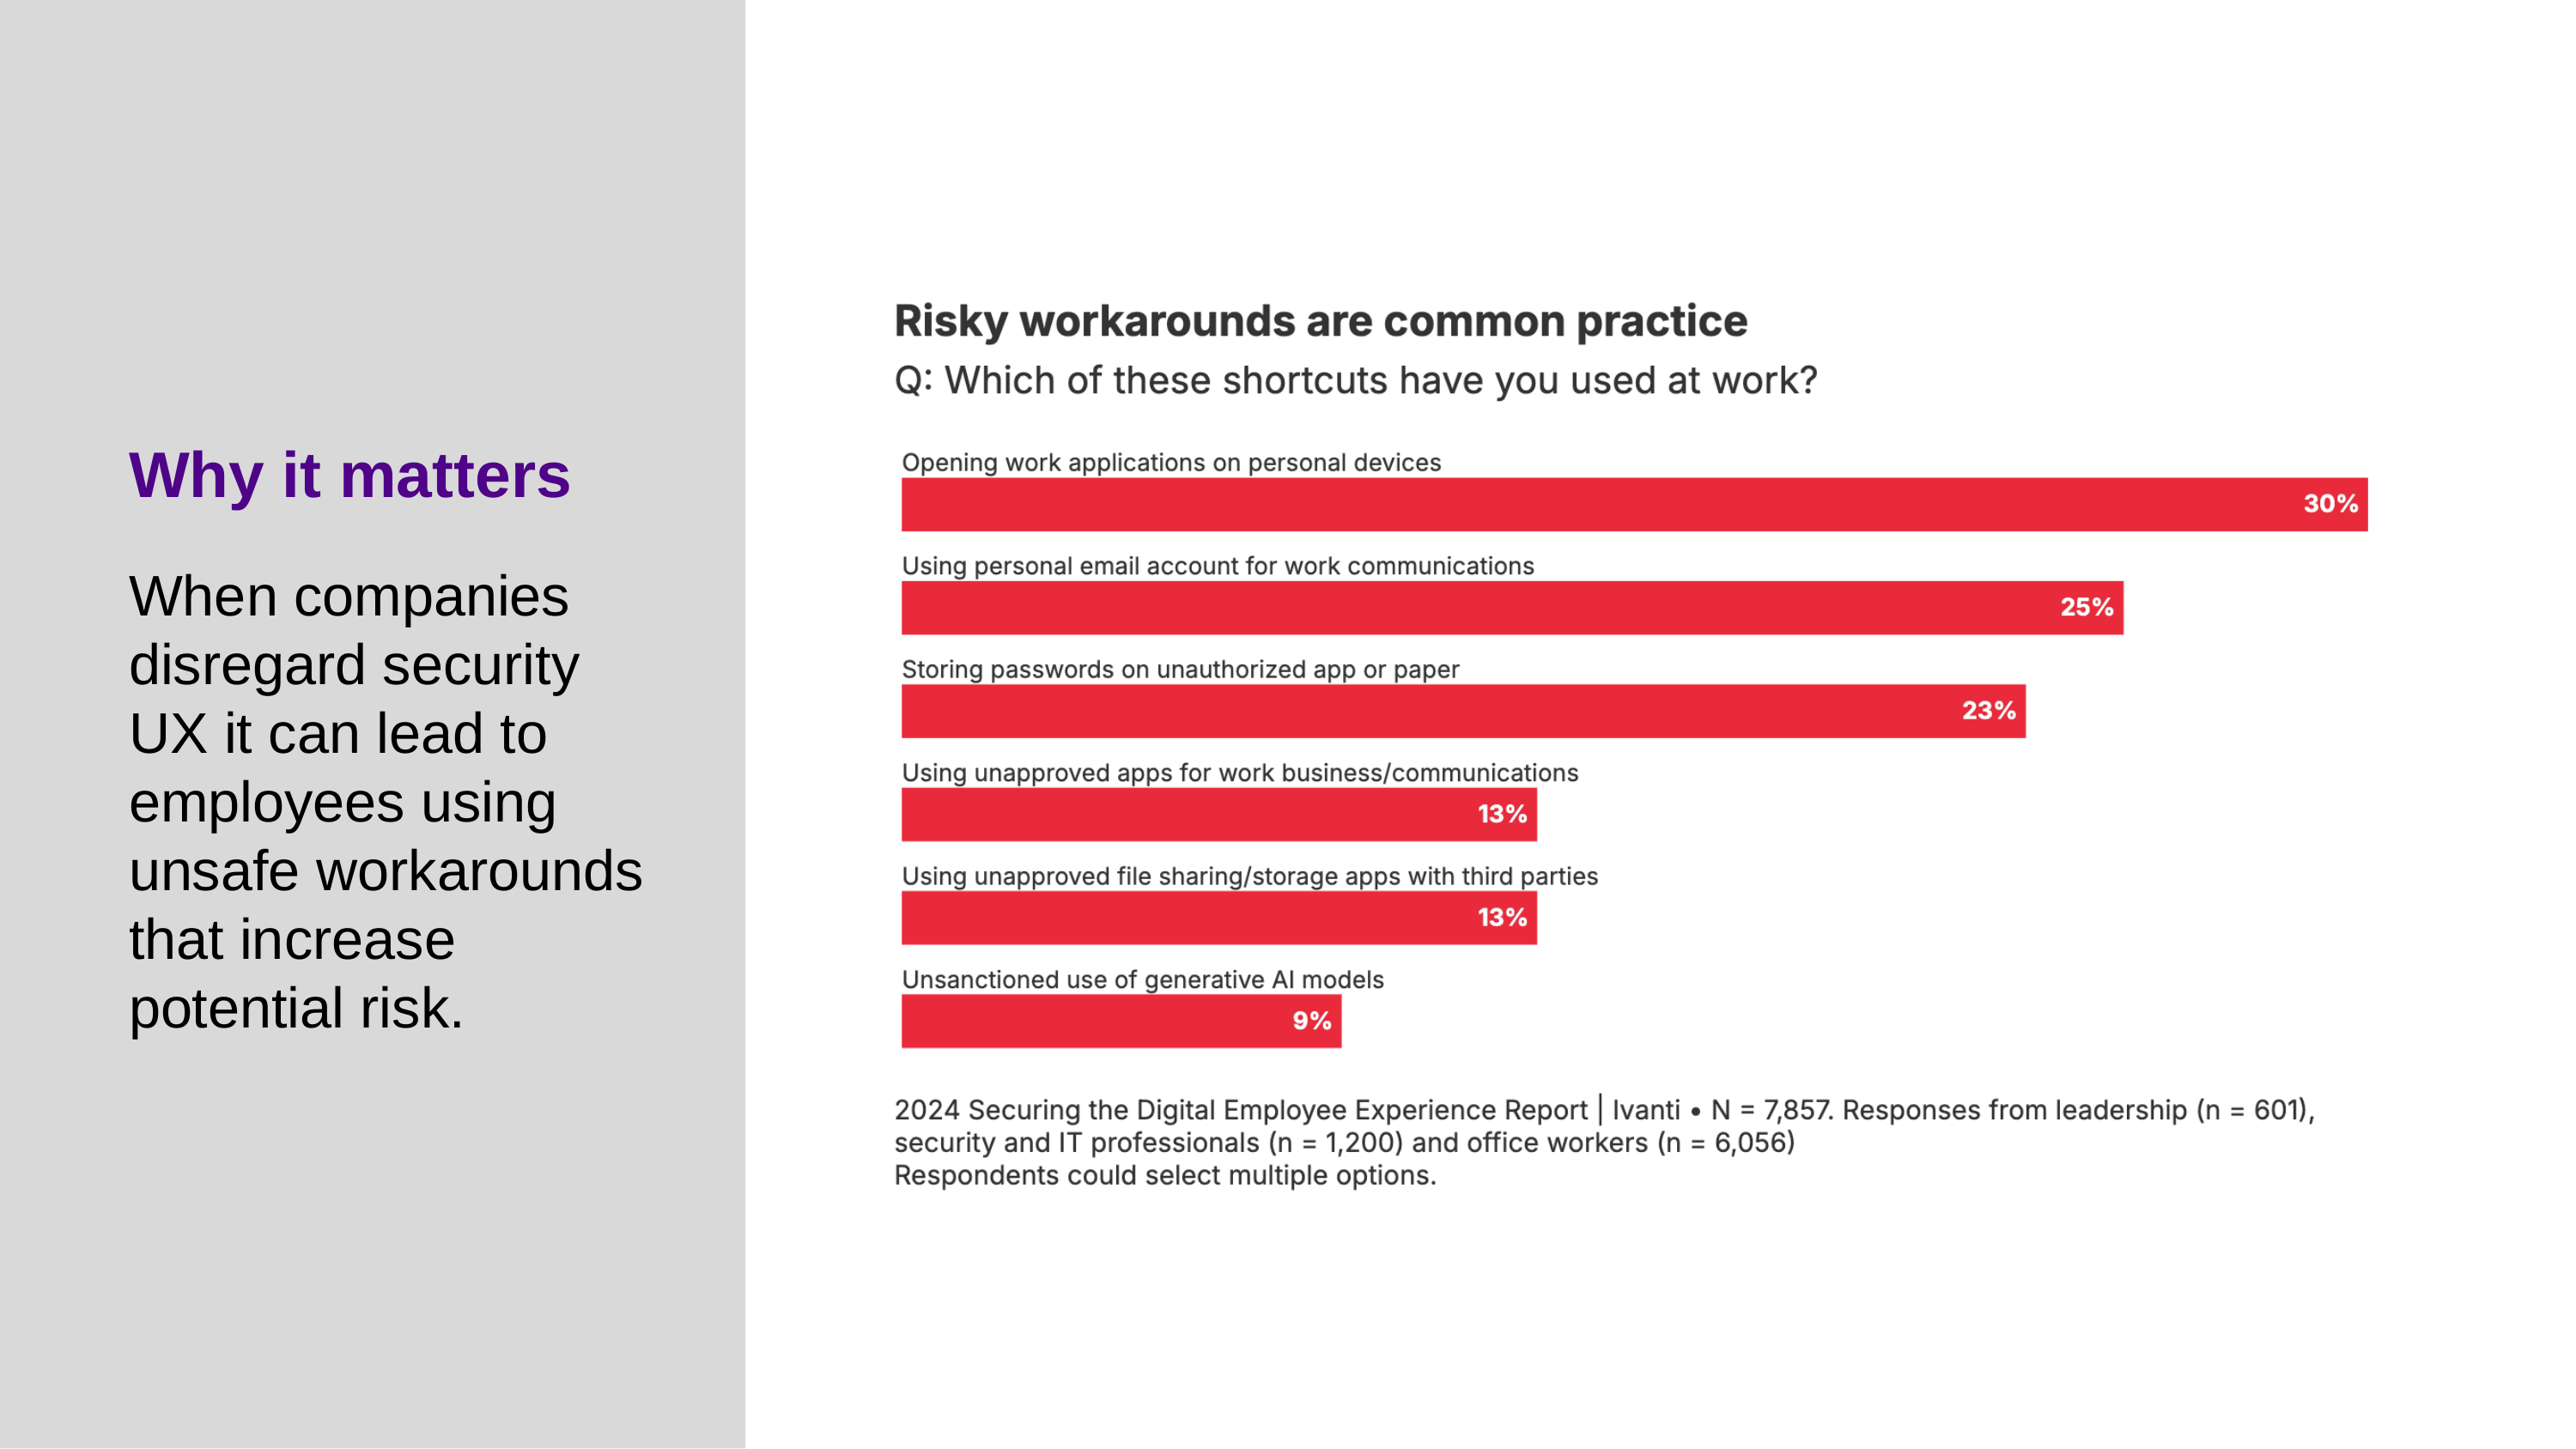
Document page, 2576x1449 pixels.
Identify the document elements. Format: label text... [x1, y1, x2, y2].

text_box When companies disregard security UX it can lead to employees using unsafe workarounds that increase potential risk. [128, 559, 677, 1449]
picture [873, 275, 2395, 1210]
text_box Why it matters [128, 433, 677, 559]
text_box [0, 0, 747, 1449]
